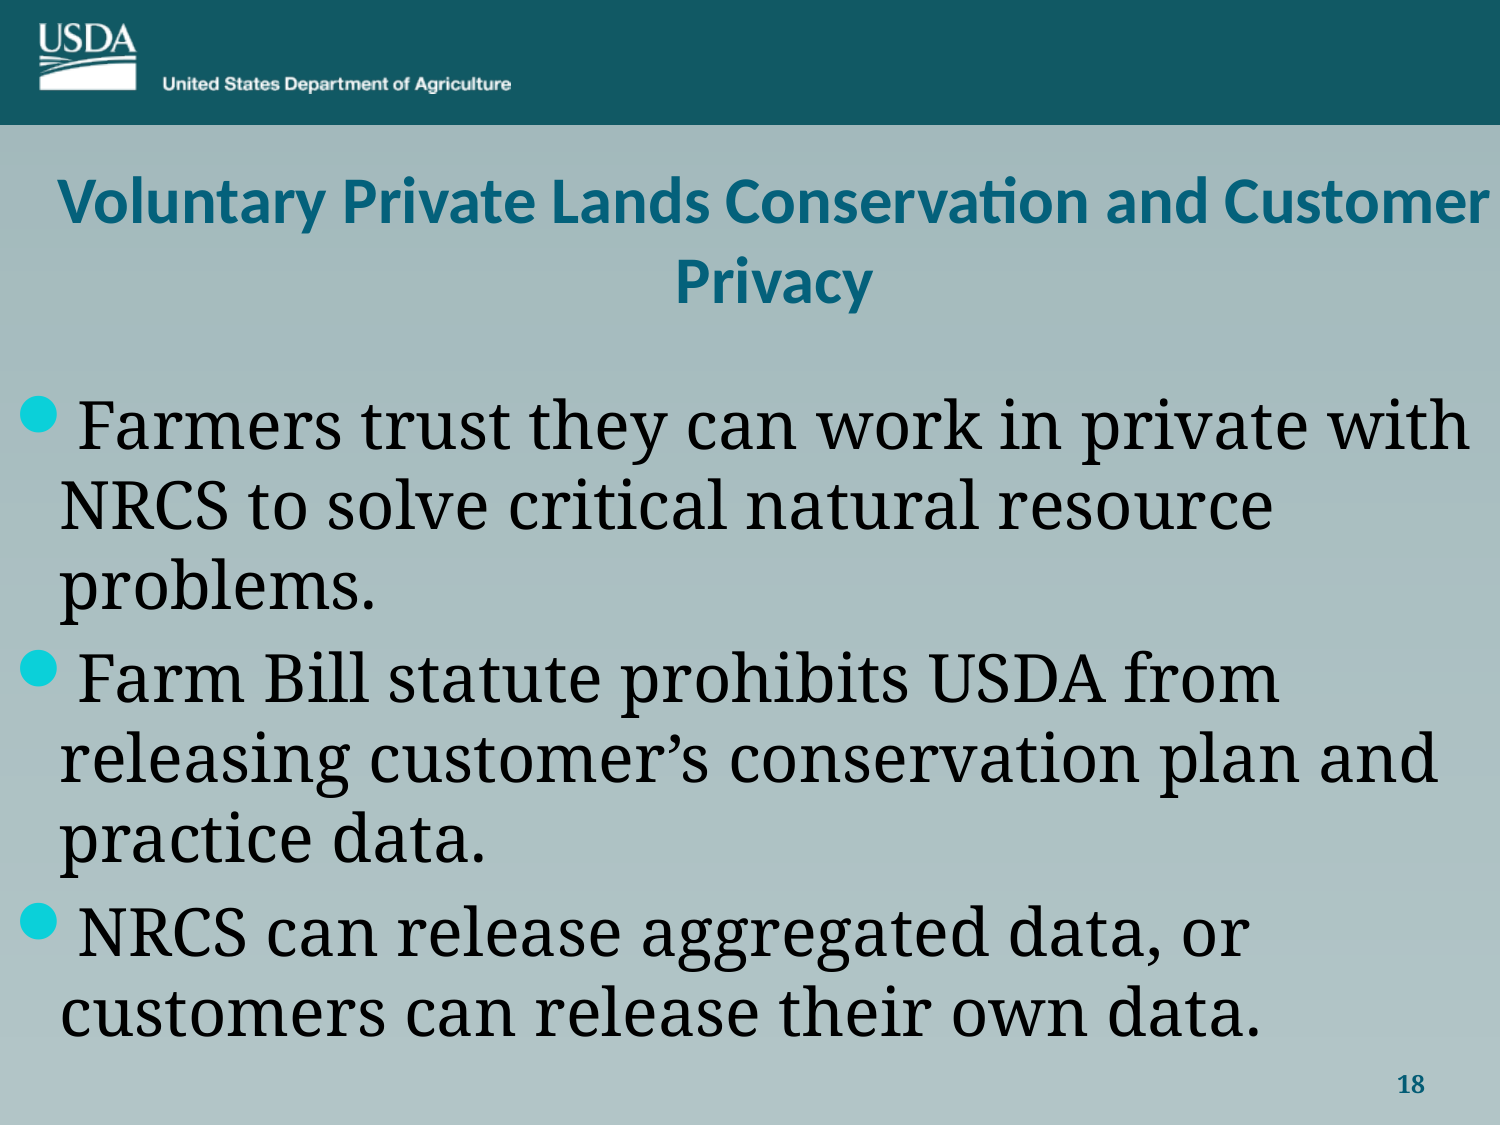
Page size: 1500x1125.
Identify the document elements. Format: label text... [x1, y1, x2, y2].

text_box [0, 0, 1500, 127]
picture [38, 22, 512, 95]
text_box Voluntary Private Lands Conservation and Customer Privacy [0, 149, 1500, 313]
list Farmers trust they can work in private with NRCS to solve critical natural resource problems. Farm Bill statute prohibits USDA from releasing customer’s conservation plan and practice data. NRCS can release aggregated data, or customers can release their own data. [0, 375, 1500, 1125]
